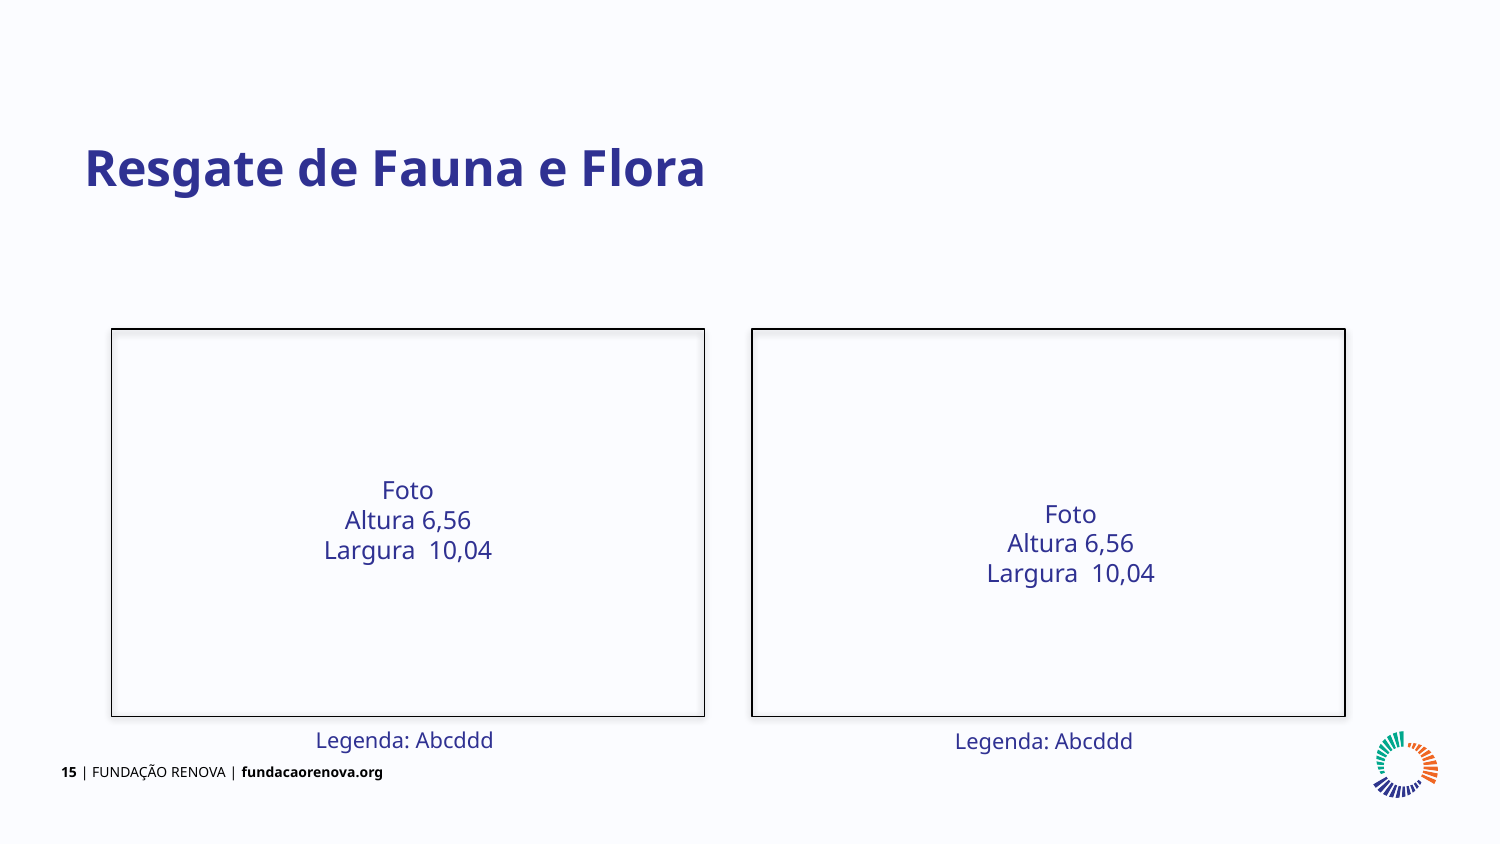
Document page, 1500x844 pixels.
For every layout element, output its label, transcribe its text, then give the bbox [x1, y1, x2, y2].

text_box Foto Altura 6,56 Largura 10,04 [872, 490, 1270, 641]
text_box [751, 328, 1346, 717]
text_box Foto Altura 6,56 Largura 10,04 [209, 467, 607, 617]
text_box Legenda: Abcddd [300, 719, 563, 796]
picture [1373, 731, 1438, 798]
text_box Legenda: Abcddd [940, 719, 1202, 796]
text_box [111, 328, 705, 717]
list Resgate de Fauna e Flora [64, 114, 1471, 211]
